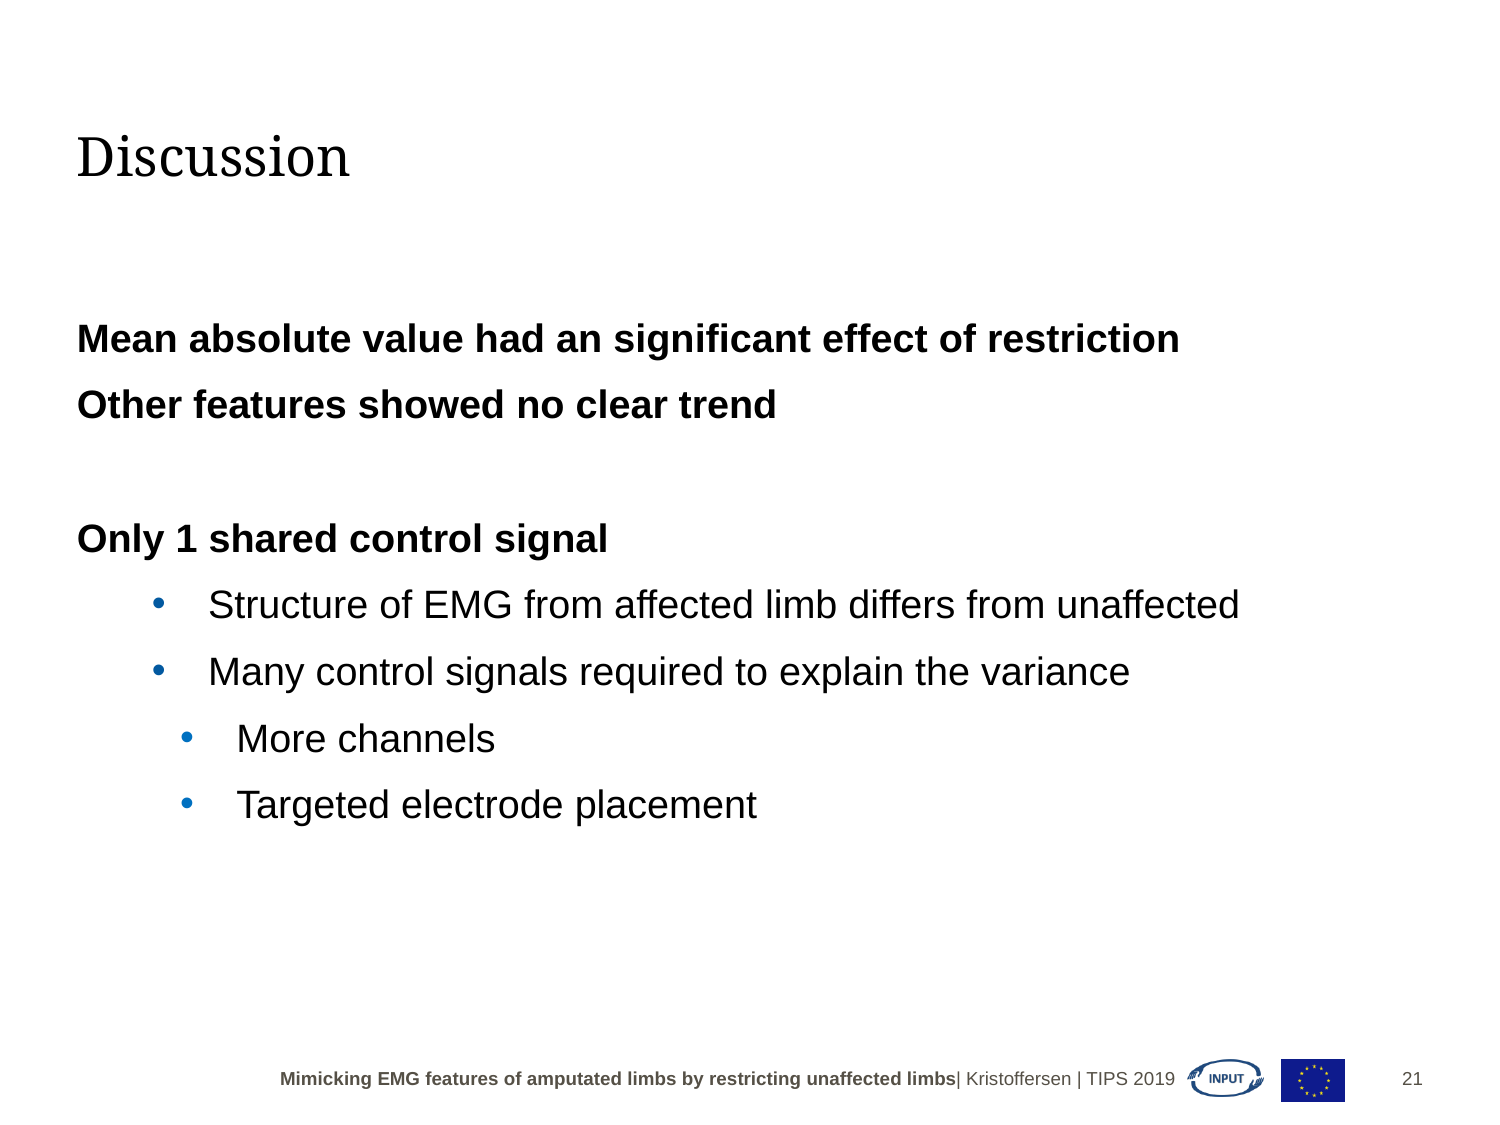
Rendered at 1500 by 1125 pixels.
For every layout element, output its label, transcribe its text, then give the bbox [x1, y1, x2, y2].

footer Mimicking EMG features of amputated limbs by restricting unaffected limbs| Kristoffersen | TIPS 2019 [76, 1061, 1176, 1094]
picture [1187, 1059, 1264, 1097]
picture [1281, 1059, 1345, 1102]
list Mean absolute value had an significant effect of restriction Other features showed no clear trend Only 1 shared control signal Structure of EMG from affected limb differs from unaffected Many control signals required to explain the variance More channels Targeted electrode placement [76, 314, 1424, 1024]
slide_number 21 [1370, 1061, 1424, 1094]
title Discussion [76, 122, 1424, 194]
